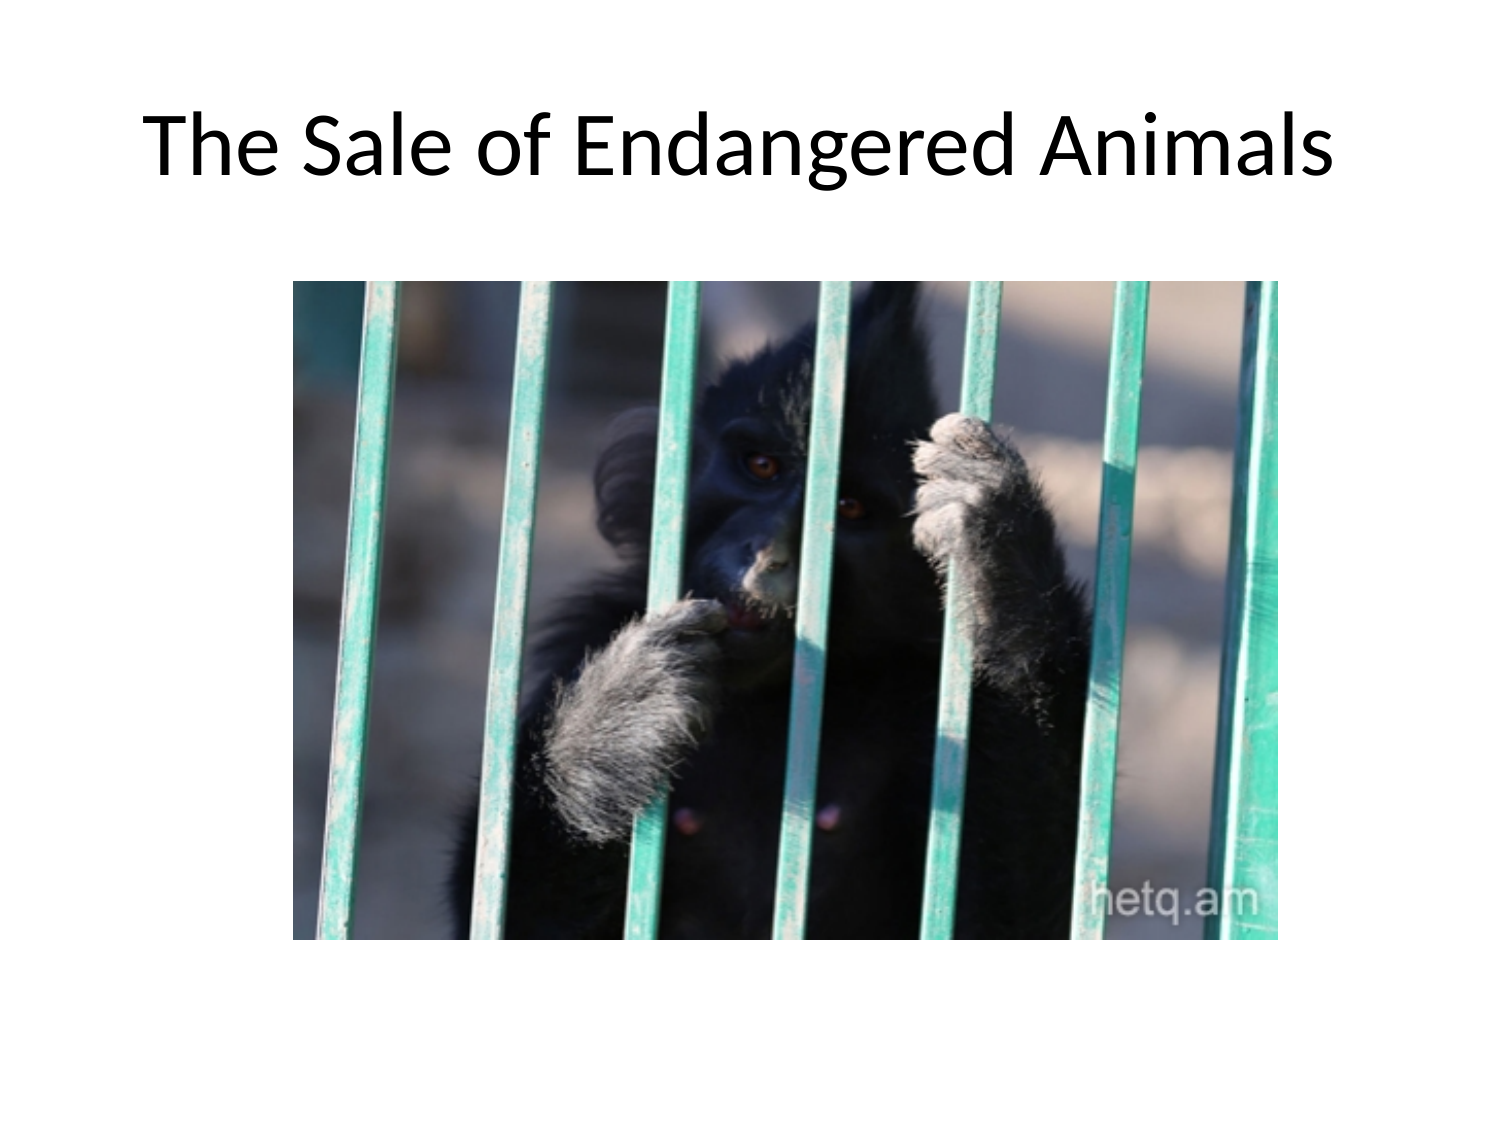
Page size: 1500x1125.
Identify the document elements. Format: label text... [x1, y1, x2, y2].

title The Sale of Endangered Animals [75, 45, 1425, 233]
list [293, 280, 1278, 940]
